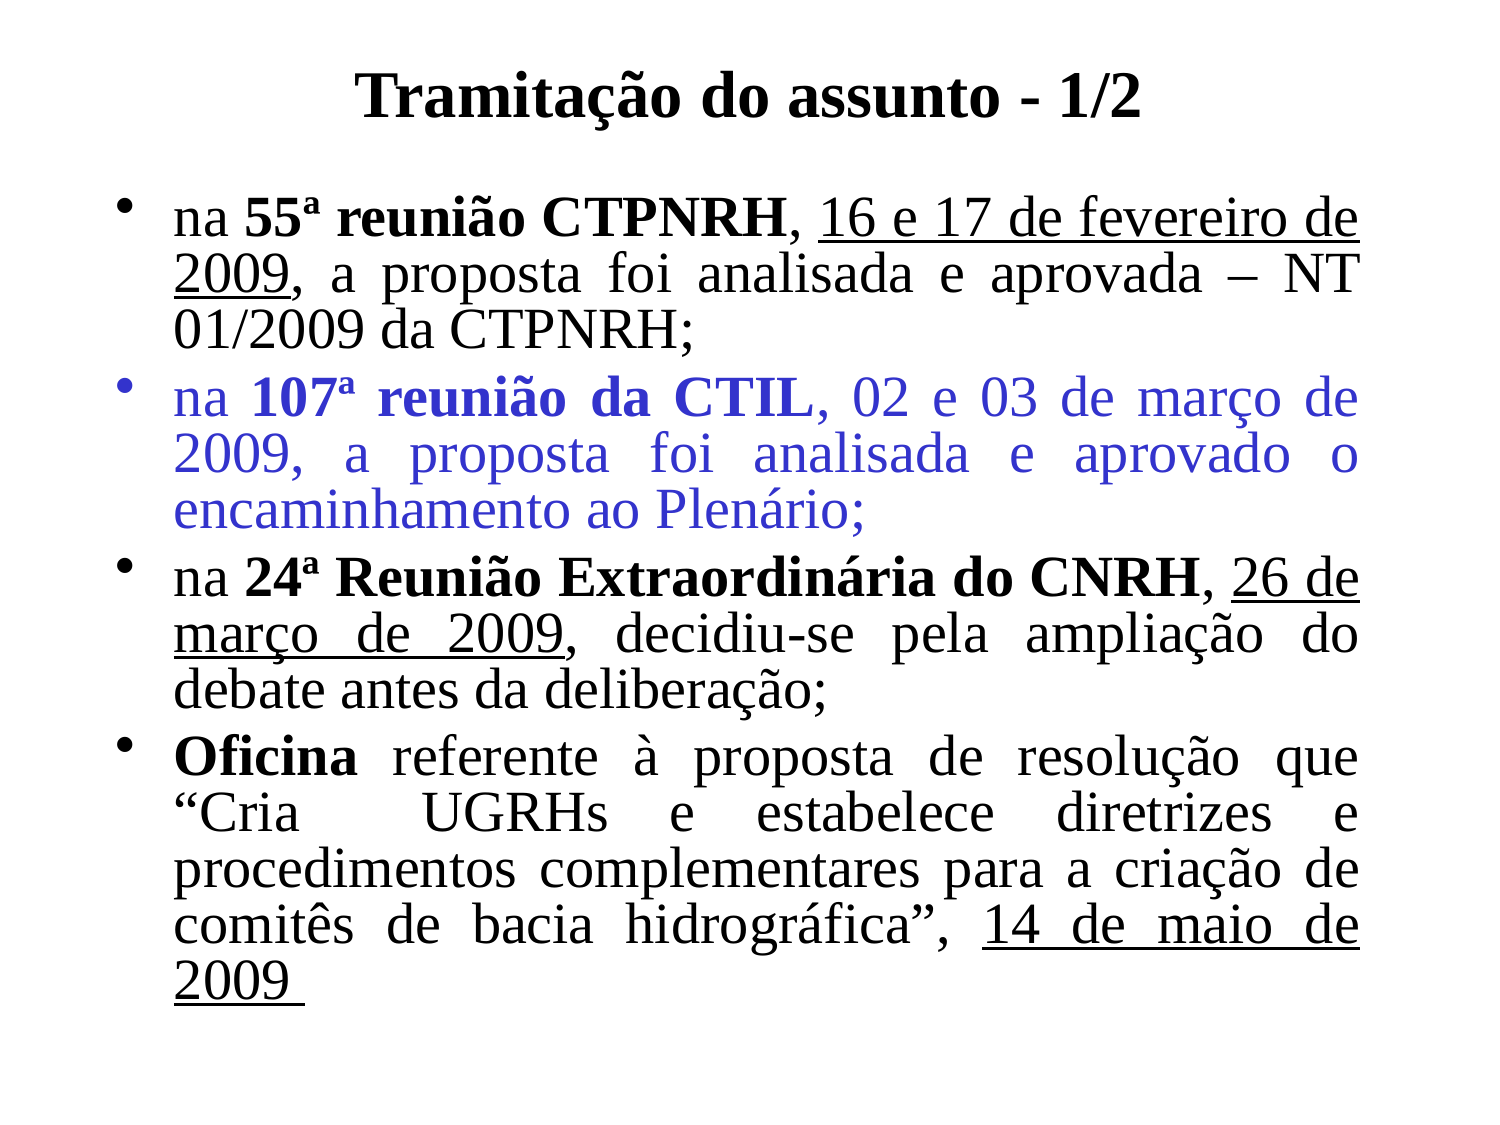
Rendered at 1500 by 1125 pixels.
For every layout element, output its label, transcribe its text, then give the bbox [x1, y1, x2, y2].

list na 55ª reunião CTPNRH, 16 e 17 de fevereiro de 2009, a proposta foi analisada e aprovada – NT 01/2009 da CTPNRH; na 107ª reunião da CTIL, 02 e 03 de março de 2009, a proposta foi analisada e aprovado o encaminhamento ao Plenário; na 24ª Reunião Extraordinária do CNRH, 26 de março de 2009, decidiu-se pela ampliação do debate antes da deliberação; Oficina referente à proposta de resolução que “Cria UGRHs e estabelece diretrizes e procedimentos complementares para a criação de comitês de bacia hidrográfica”, 14 de maio de 2009 [100, 184, 1376, 1059]
title Tramitação do assunto - 1/2 [111, 42, 1388, 140]
